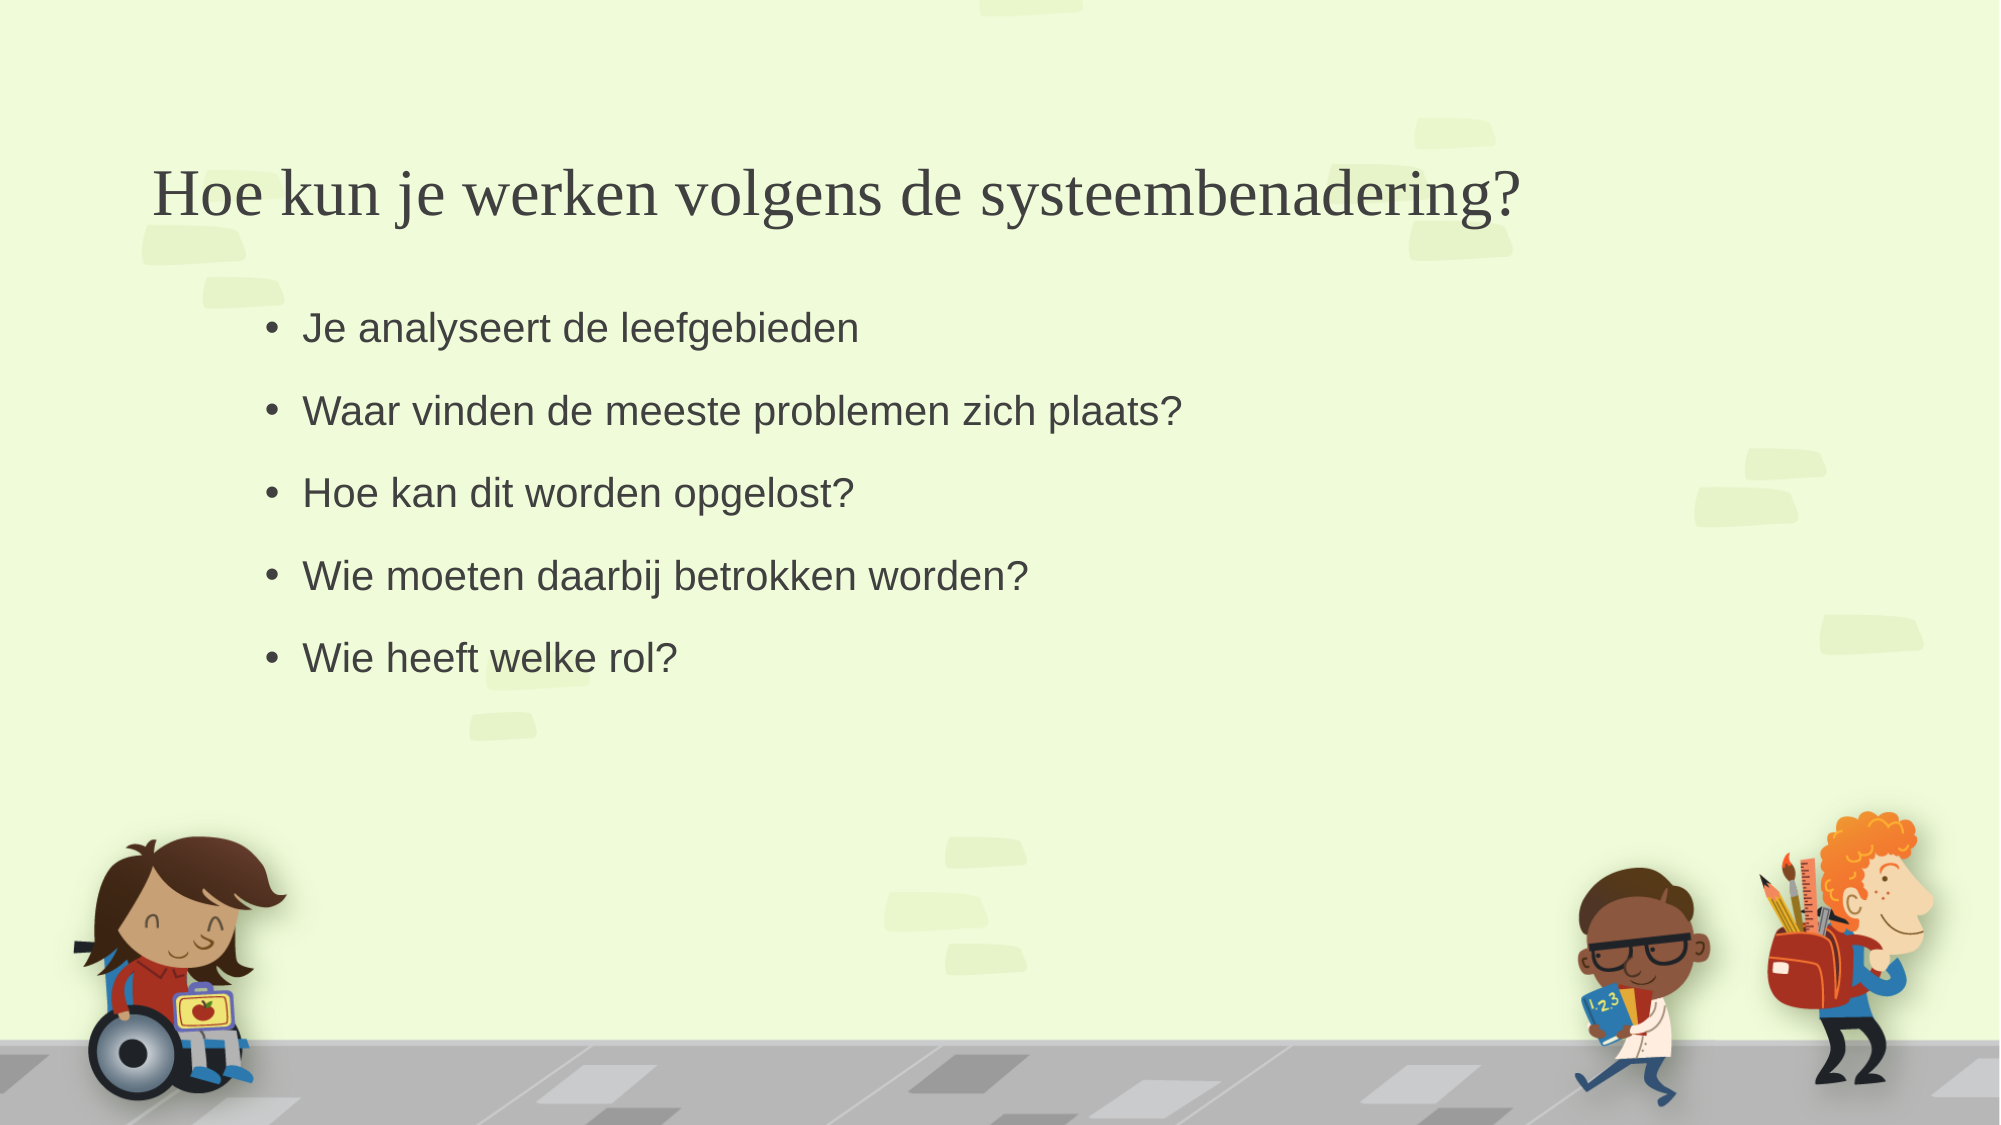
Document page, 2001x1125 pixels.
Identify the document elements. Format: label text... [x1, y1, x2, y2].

title Hoe kun je werken volgens de systeembenadering? [137, 59, 1750, 238]
list Je analyseert de leefgebieden Waar vinden de meeste problemen zich plaats? Hoe kan dit worden opgelost? Wie moeten daarbij betrokken worden? Wie heeft welke rol? [249, 299, 1603, 870]
picture [0, 0, 2000, 1125]
